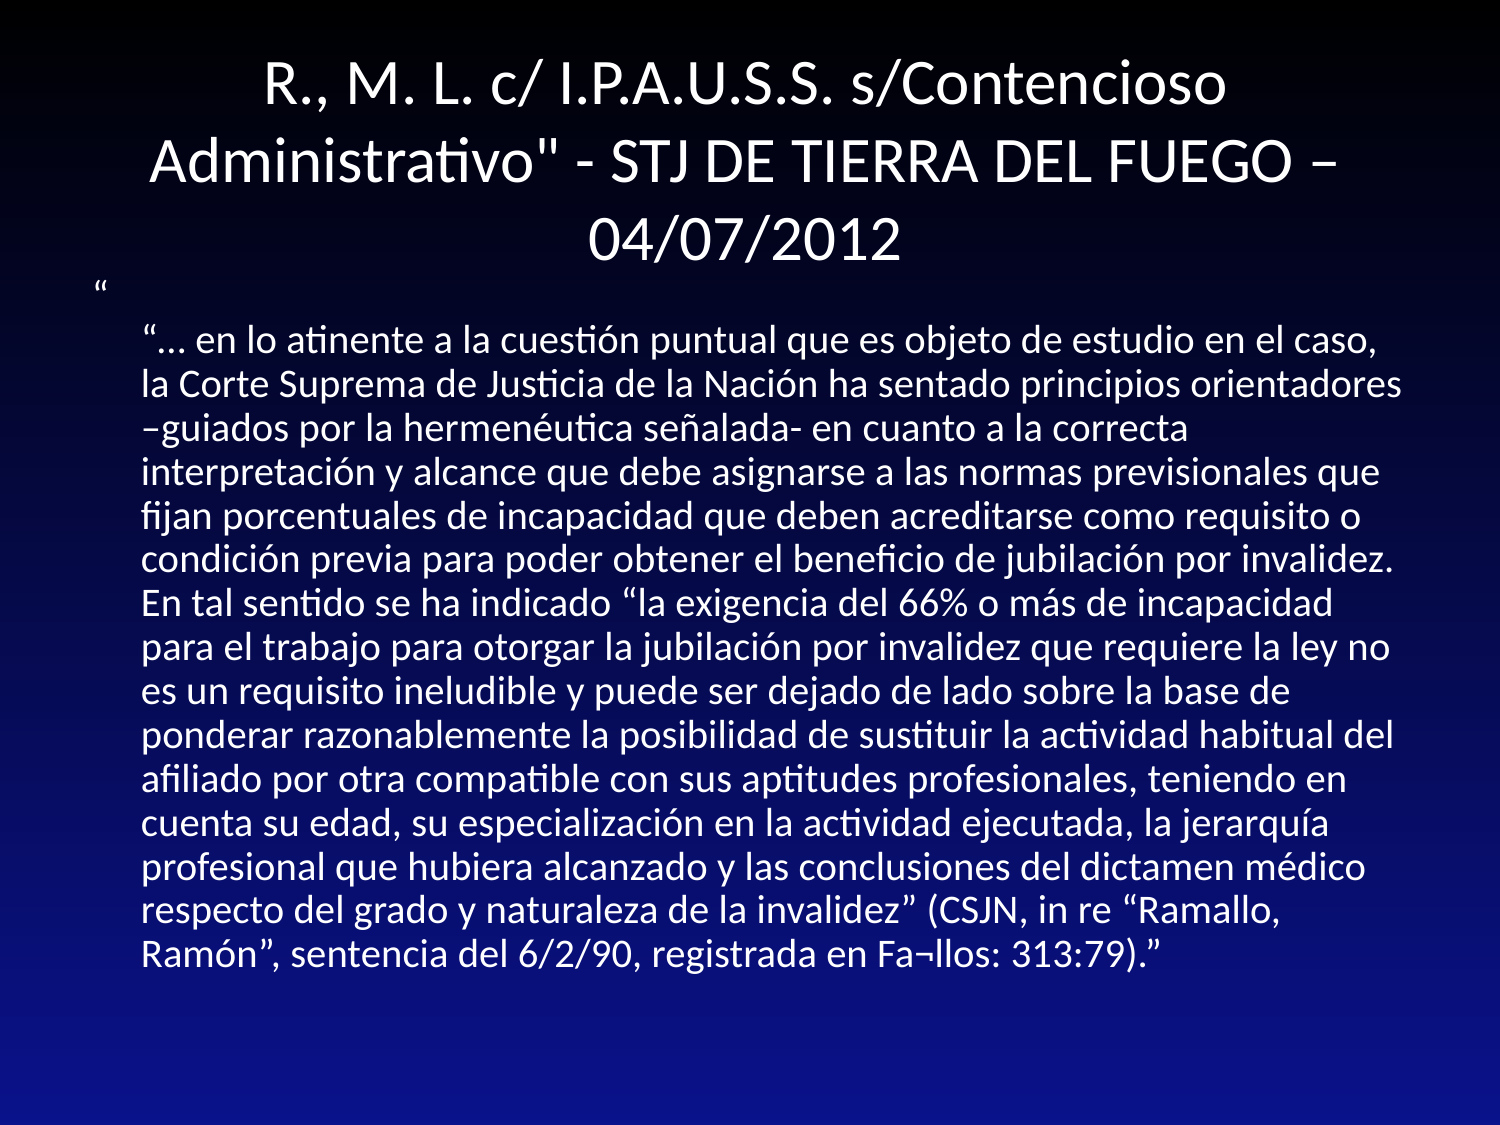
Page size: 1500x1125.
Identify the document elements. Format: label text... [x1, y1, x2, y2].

title R., M. L. c/ I.P.A.U.S.S. s/Contencioso Administrativo" - STJ DE TIERRA DEL FUEGO – 04/07/2012 [64, 30, 1428, 360]
list “ “… en lo atinente a la cuestión puntual que es objeto de estudio en el caso, la Corte Suprema de Justicia de la Nación ha sentado principios orientadores –guiados por la hermenéutica señalada- en cuanto a la correcta interpretación y alcance que debe asignarse a las normas previsionales que fijan porcentuales de incapacidad que deben acreditarse como requisito o condición previa para poder obtener el beneficio de jubilación por invalidez. En tal sentido se ha indicado “la exigencia del 66% o más de incapacidad para el trabajo para otorgar la jubilación por invalidez que requiere la ley no es un requisito ineludible y puede ser dejado de lado sobre la base de ponderar razonablemente la posibilidad de sustituir la actividad habitual del afiliado por otra compatible con sus aptitudes profesionales, teniendo en cuenta su edad, su especialización en la actividad ejecutada, la jerarquía profesional que hubiera alcanzado y las conclusiones del dictamen médico respecto del grado y naturaleza de la invalidez” (CSJN, in re “Ramallo, Ramón”, sentencia del 6/2/90, registrada en Fa¬llos: 313:79).” [76, 266, 1428, 1022]
